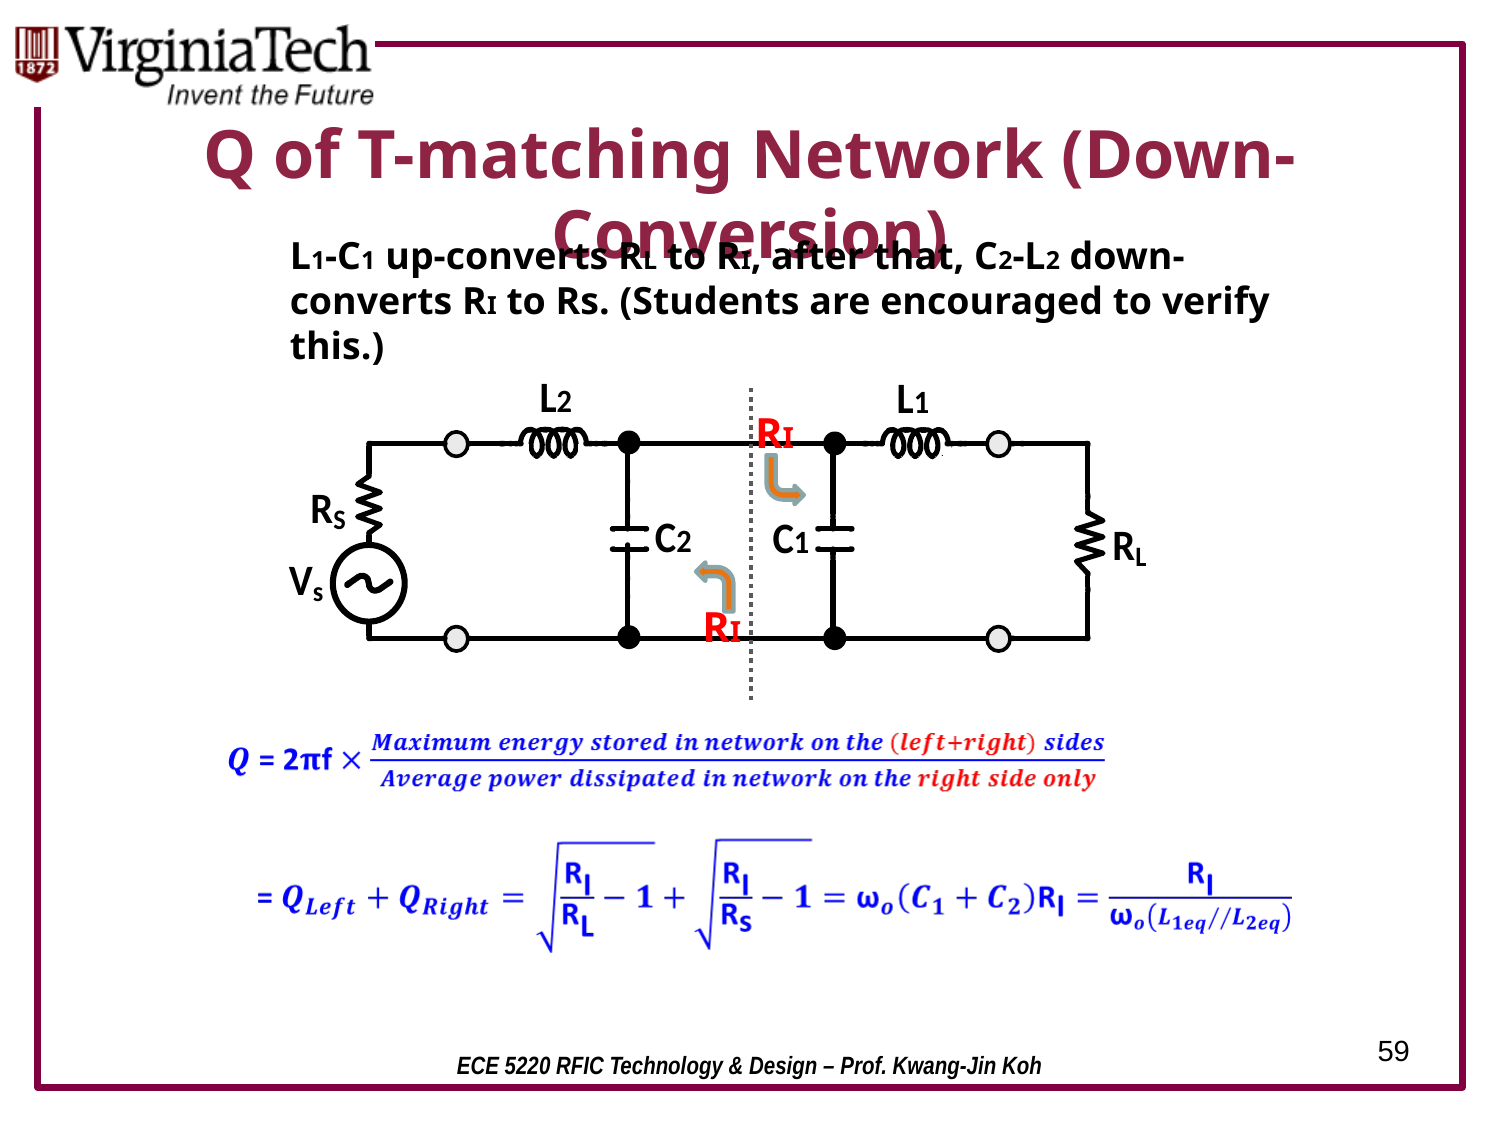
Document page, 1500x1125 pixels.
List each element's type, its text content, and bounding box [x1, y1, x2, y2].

title Q of T-matching Network (Down-Conversion) [37, 104, 1463, 213]
slide_number 59 [1074, 1024, 1425, 1103]
text_box [212, 719, 1375, 963]
picture [15, 24, 375, 107]
text_box L1-C1 up-converts RL to RI, after that, C2-L2 down-converts RI to Rs. (Students are encouraged to verify this.) [275, 224, 1300, 375]
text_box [262, 362, 1196, 663]
